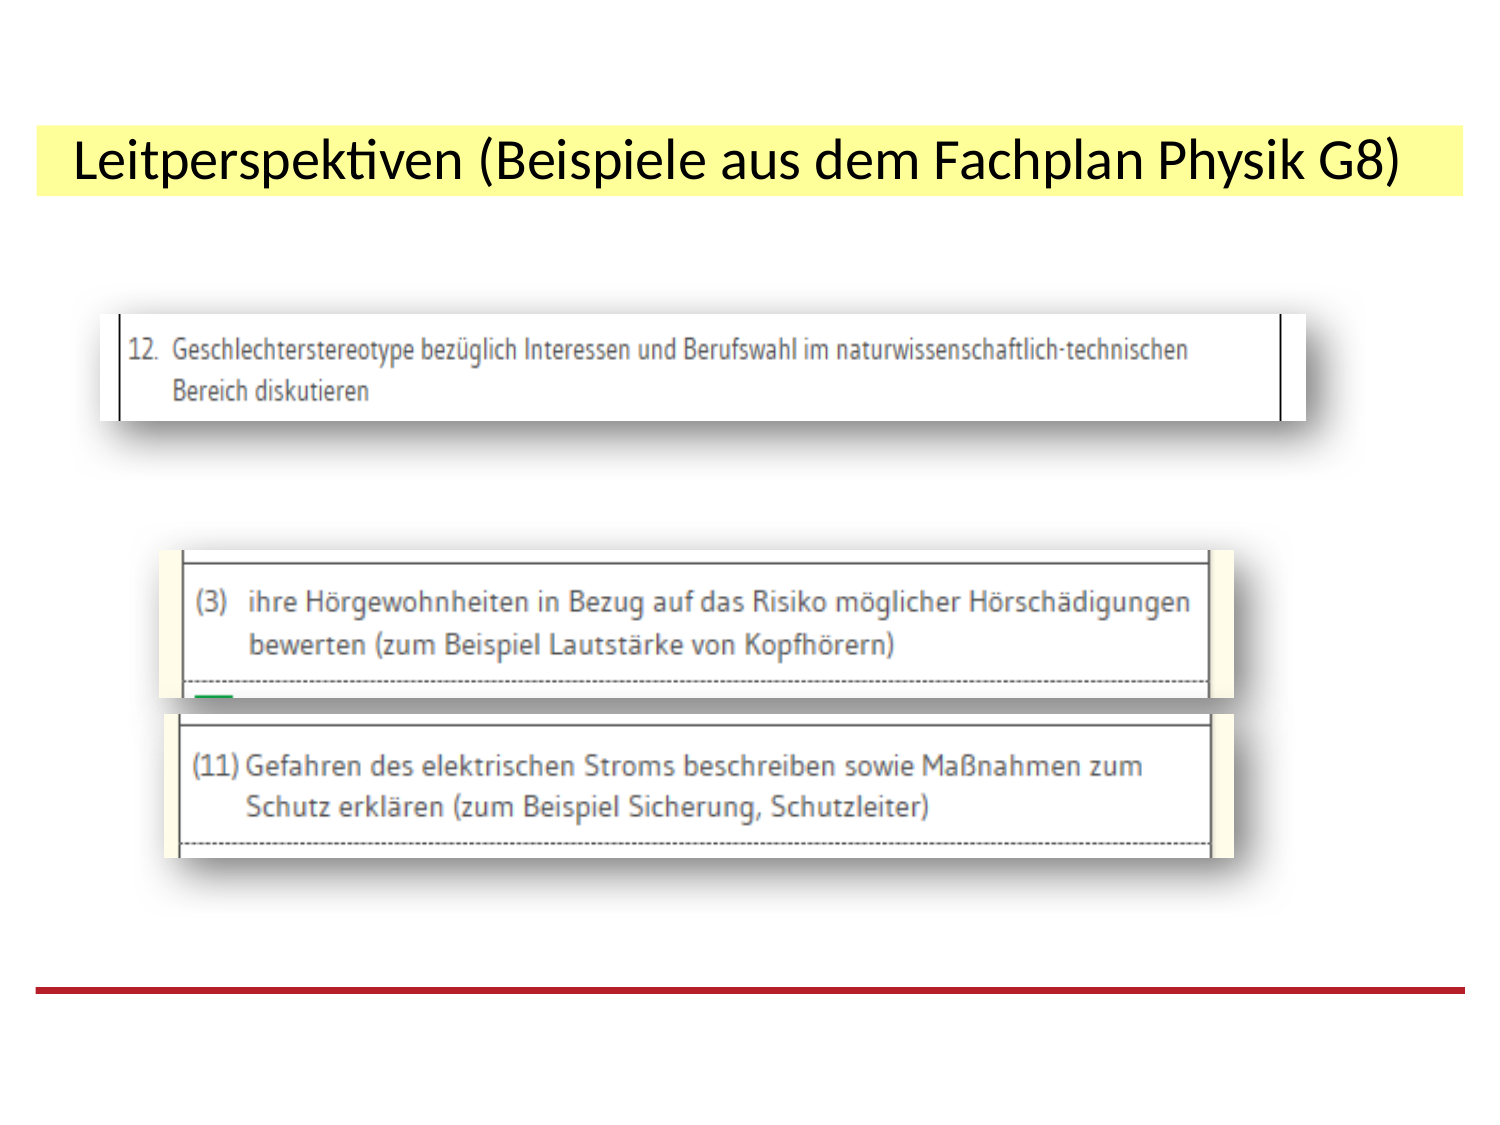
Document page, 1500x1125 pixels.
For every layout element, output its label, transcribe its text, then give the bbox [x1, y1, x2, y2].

picture [163, 714, 1234, 859]
picture [159, 550, 1234, 698]
picture [100, 314, 1306, 421]
text_box Leitperspektiven (Beispiele aus dem Fachplan Physik G8) [31, 113, 1459, 199]
